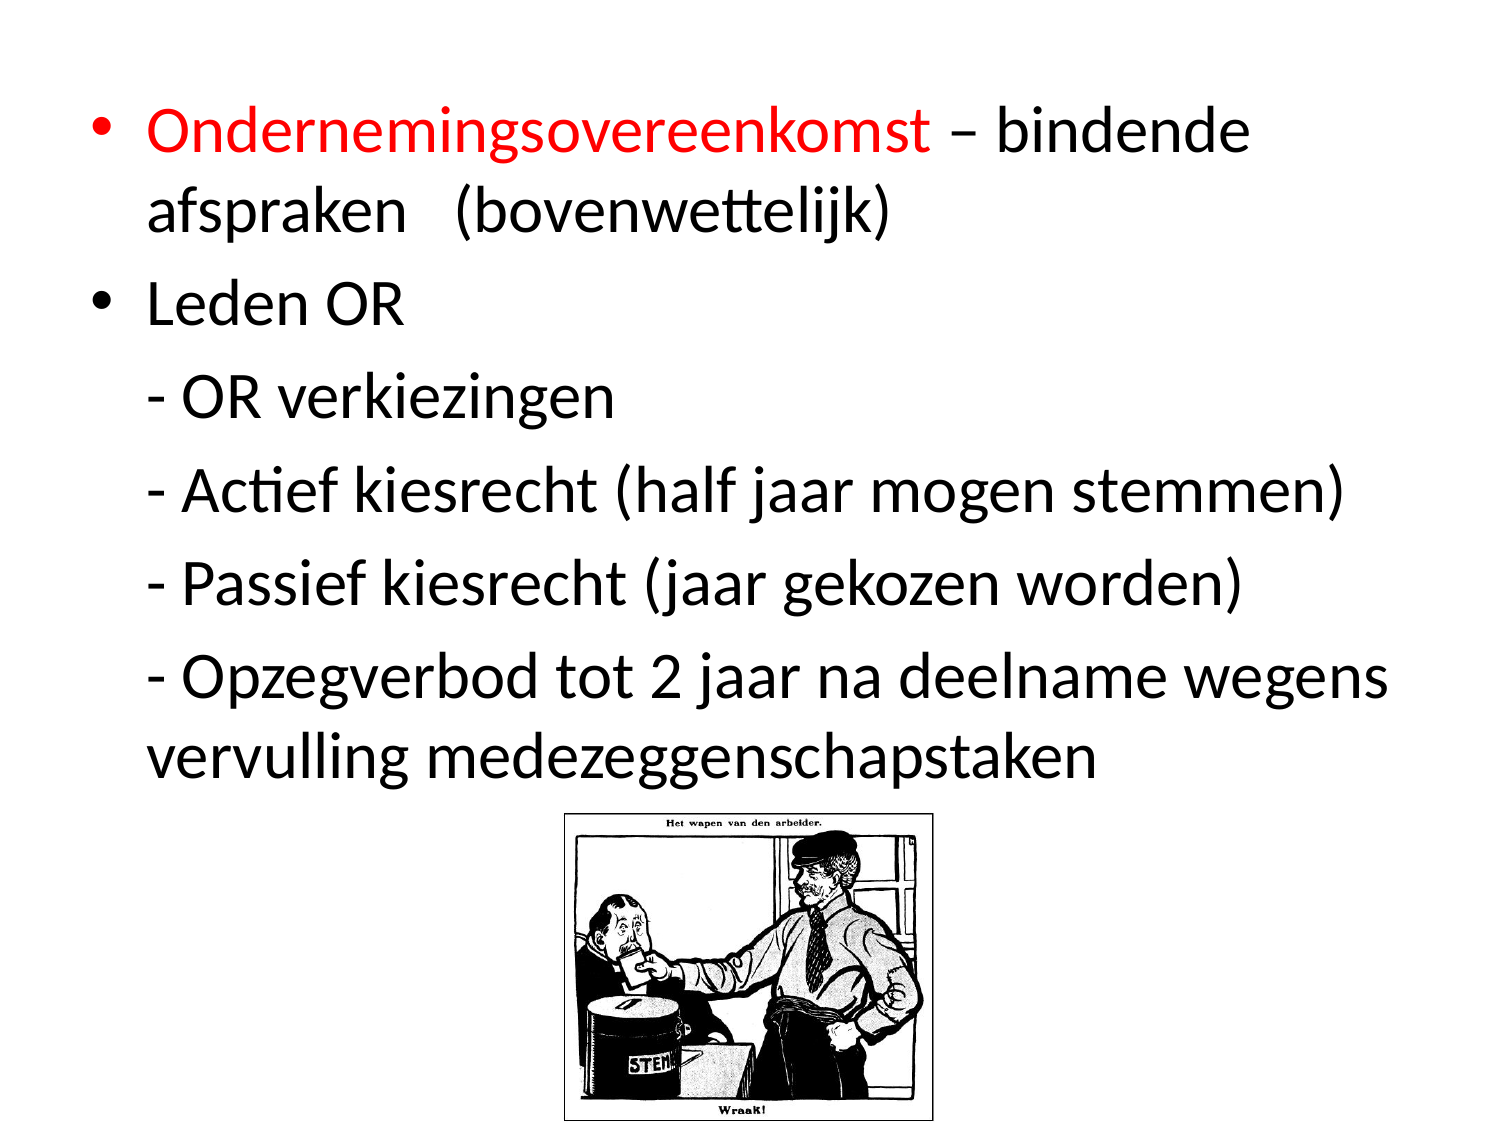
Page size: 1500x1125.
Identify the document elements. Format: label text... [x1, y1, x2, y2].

picture [559, 810, 941, 1125]
list Ondernemingsovereenkomst – bindende afspraken (bovenwettelijk) Leden OR - OR verkiezingen - Actief kiesrecht (half jaar mogen stemmen) - Passief kiesrecht (jaar gekozen worden) - Opzegverbod tot 2 jaar na deelname wegens vervulling medezeggenschapstaken [75, 78, 1425, 1005]
